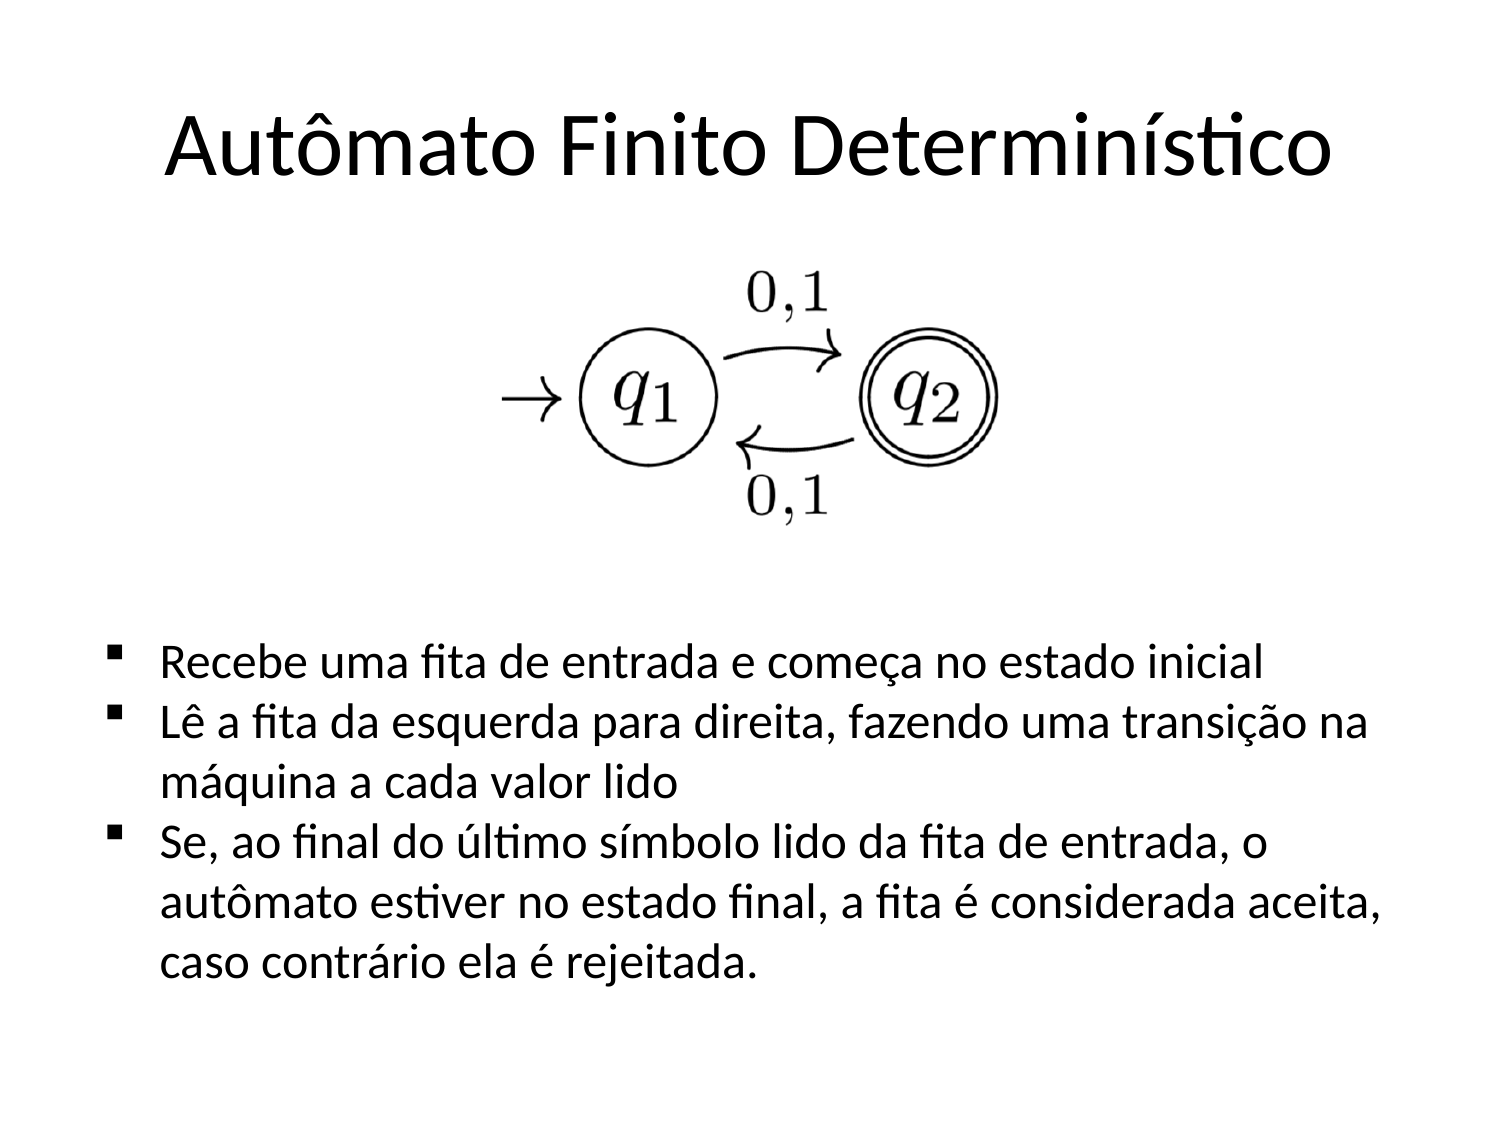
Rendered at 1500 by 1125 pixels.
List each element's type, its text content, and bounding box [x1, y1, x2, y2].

text_box Recebe uma fita de entrada e começa no estado inicial Lê a fita da esquerda para direita, fazendo uma transição na máquina a cada valor lido Se, ao final do último símbolo lido da fita de entrada, o autômato estiver no estado final, a fita é considerada aceita, caso contrário ela é rejeitada. [88, 621, 1471, 997]
picture [501, 257, 1020, 556]
title Autômato Finito Determinístico [75, 45, 1425, 233]
